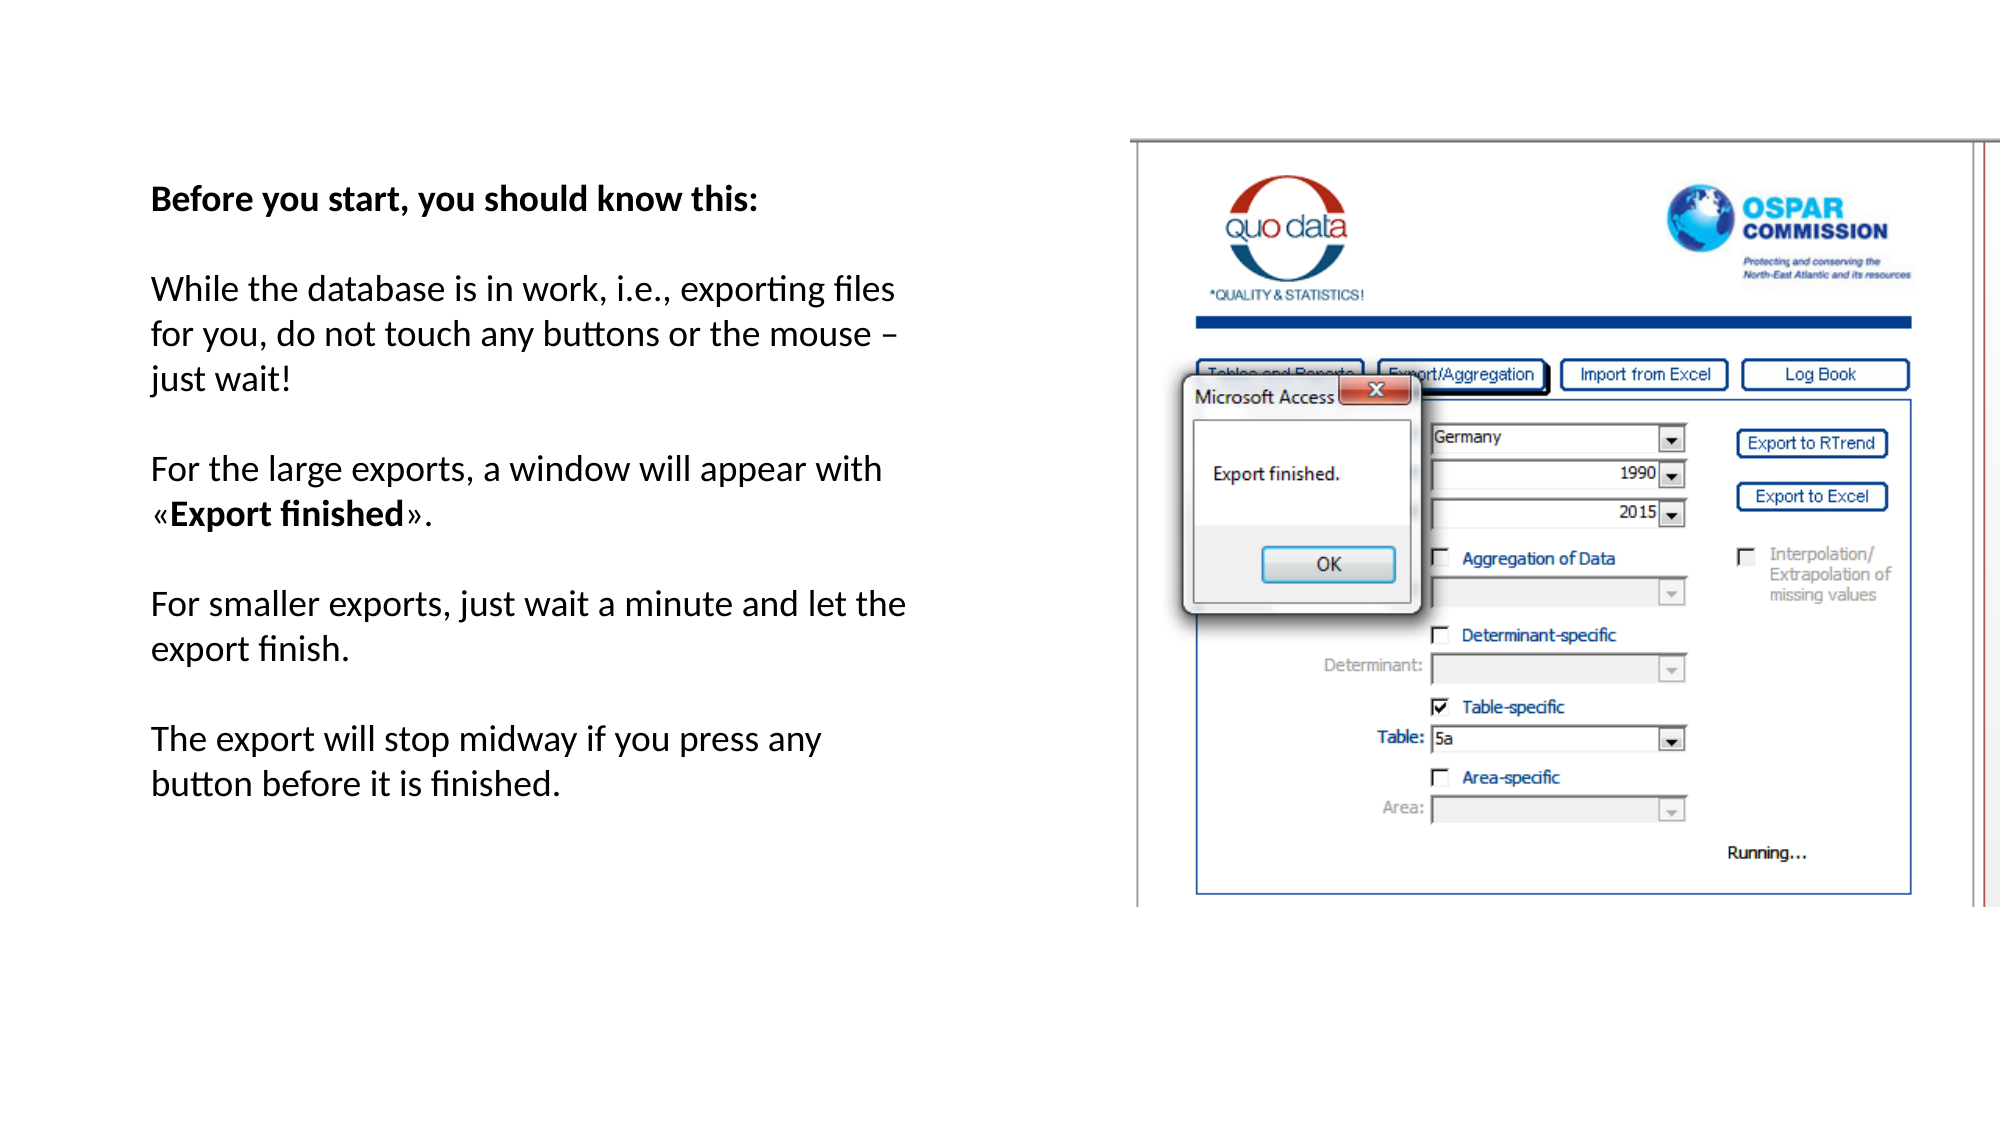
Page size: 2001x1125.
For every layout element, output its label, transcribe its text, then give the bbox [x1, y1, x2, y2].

picture [1129, 138, 2000, 907]
text_box Before you start, you should know this: While the database is in work, i.e., exporting files for you, do not touch any buttons or the mouse – just wait! For the large exports, a window will appear with «Export finished». For smaller exports, just wait a minute and let the export finish. The export will stop midway if you press any button before it is finished. [136, 166, 933, 811]
